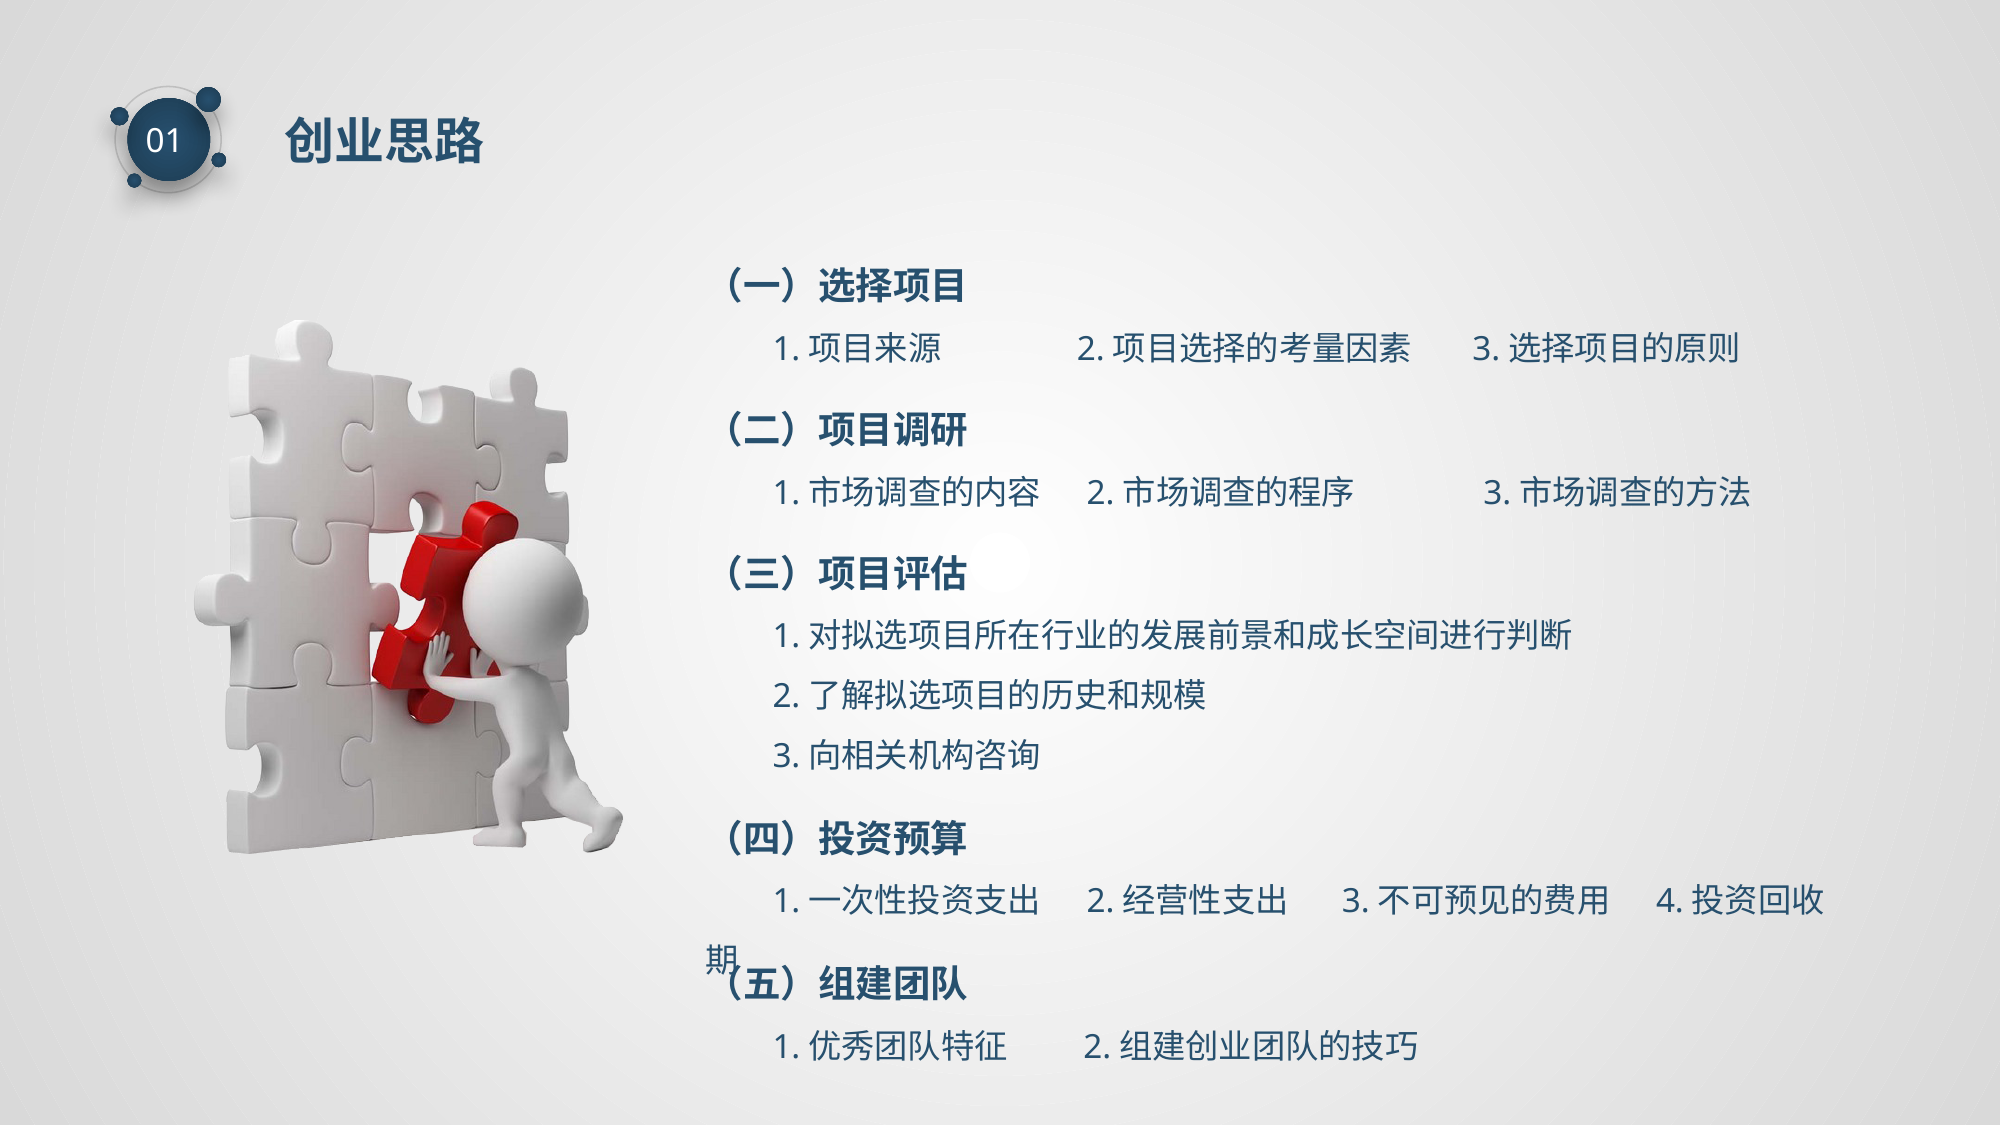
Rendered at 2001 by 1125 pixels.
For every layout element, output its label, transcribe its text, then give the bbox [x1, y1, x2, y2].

picture [110, 278, 722, 941]
text_box （三）项目评估 1.对拟选项目所在行业的发展前景和成长空间进行判断 2.了解拟选项目的历史和规模 3.向相关机构咨询 [722, 519, 1797, 782]
text_box （五）组建团队 1.优秀团队特征 2.组建创业团队的技巧 [691, 930, 1868, 1073]
text_box （四）投资预算 1.一次性投资支出 2.经营性支出 3.不可预见的费用 4.投资回收期 [722, 784, 1868, 930]
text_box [110, 86, 226, 193]
text_box （一）选择项目 1.项目来源 2.项目选择的考量因素 3.选择项目的原则 [691, 232, 1797, 375]
text_box 创业思路 [269, 101, 500, 177]
text_box （二）项目调研 1.市场调查的内容 2.市场调查的程序 3.市场调查的方法 [722, 376, 1797, 519]
